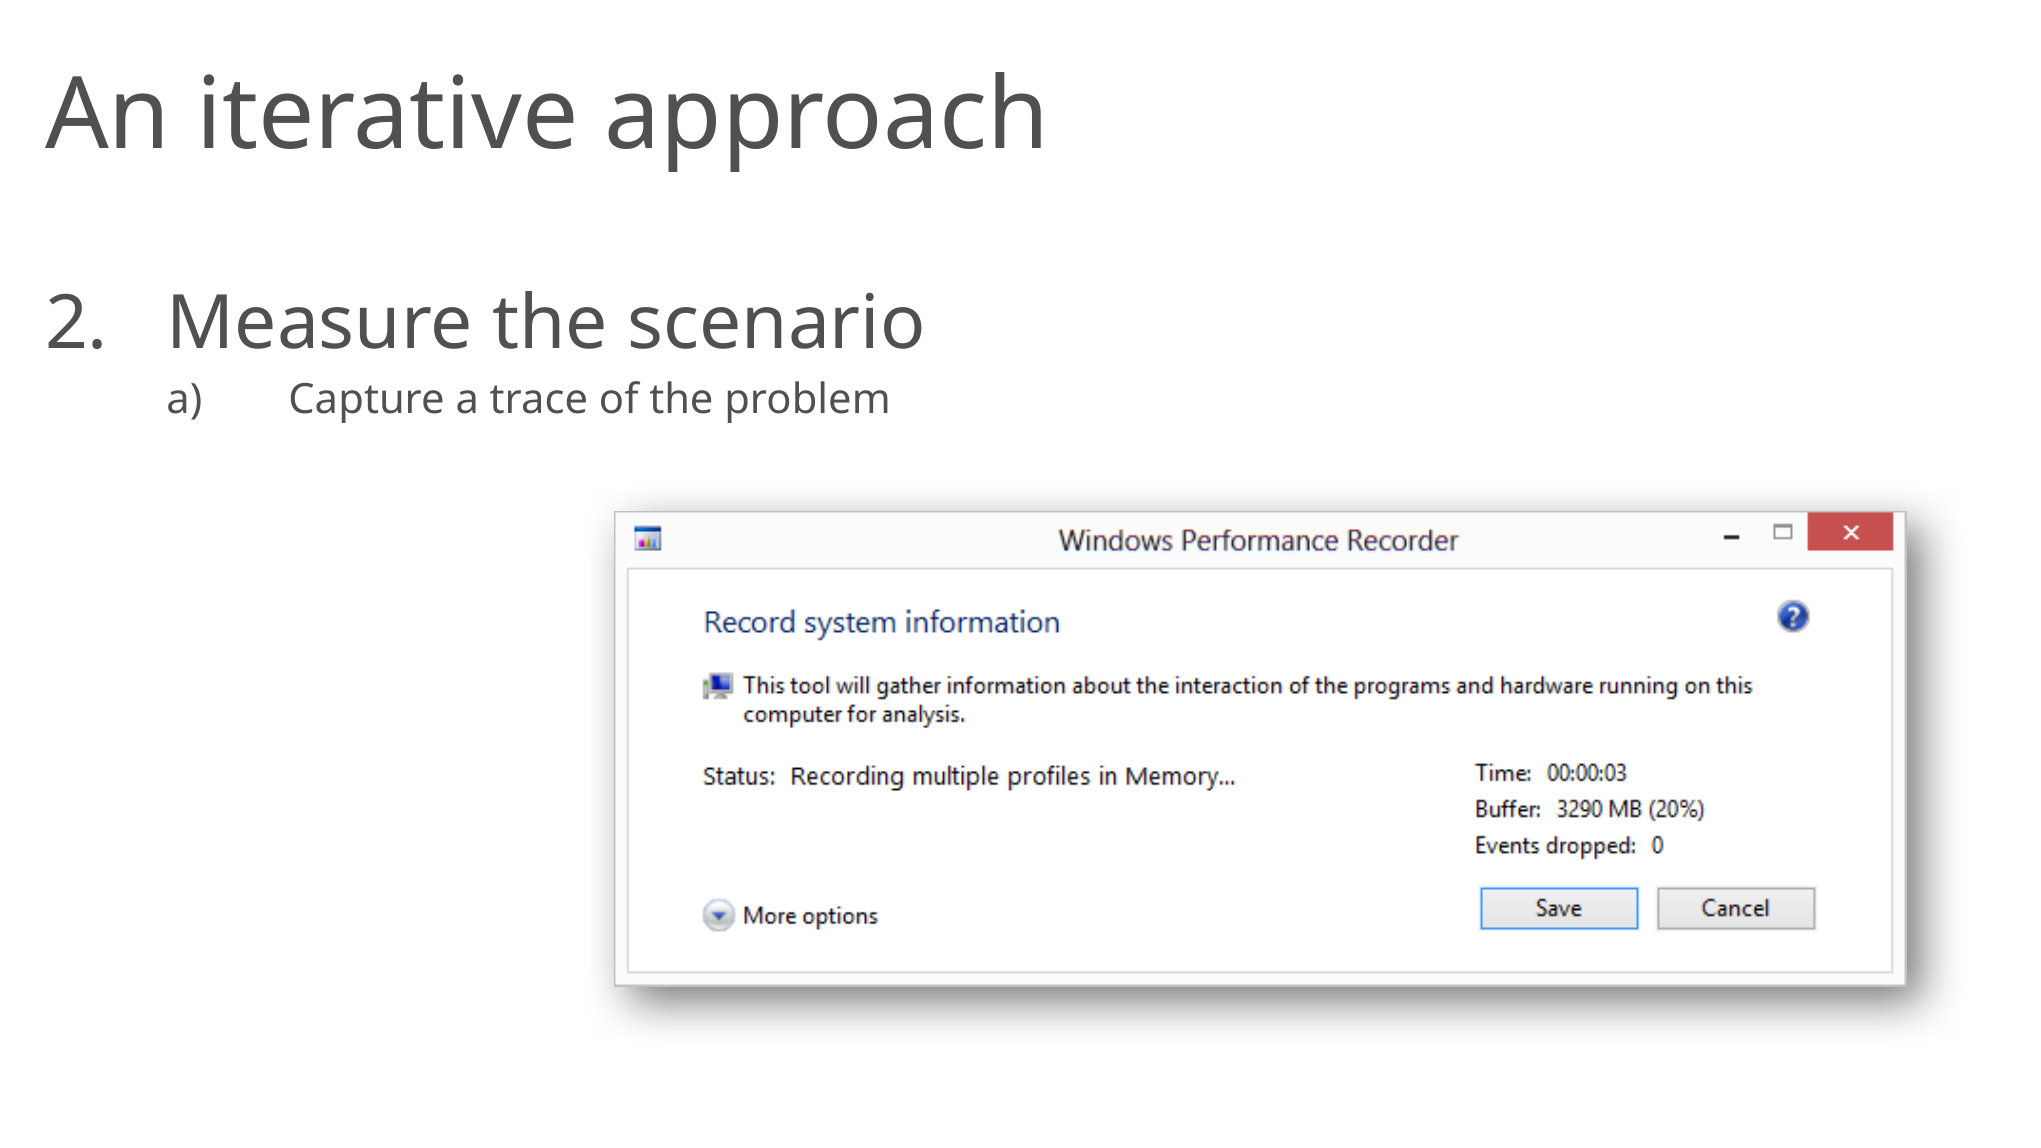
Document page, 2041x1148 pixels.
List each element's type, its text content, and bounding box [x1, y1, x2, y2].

title An iterative approach [45, 48, 1996, 199]
list Measure the scenario Capture a trace of the problem [45, 273, 1996, 1099]
picture [614, 510, 1907, 987]
